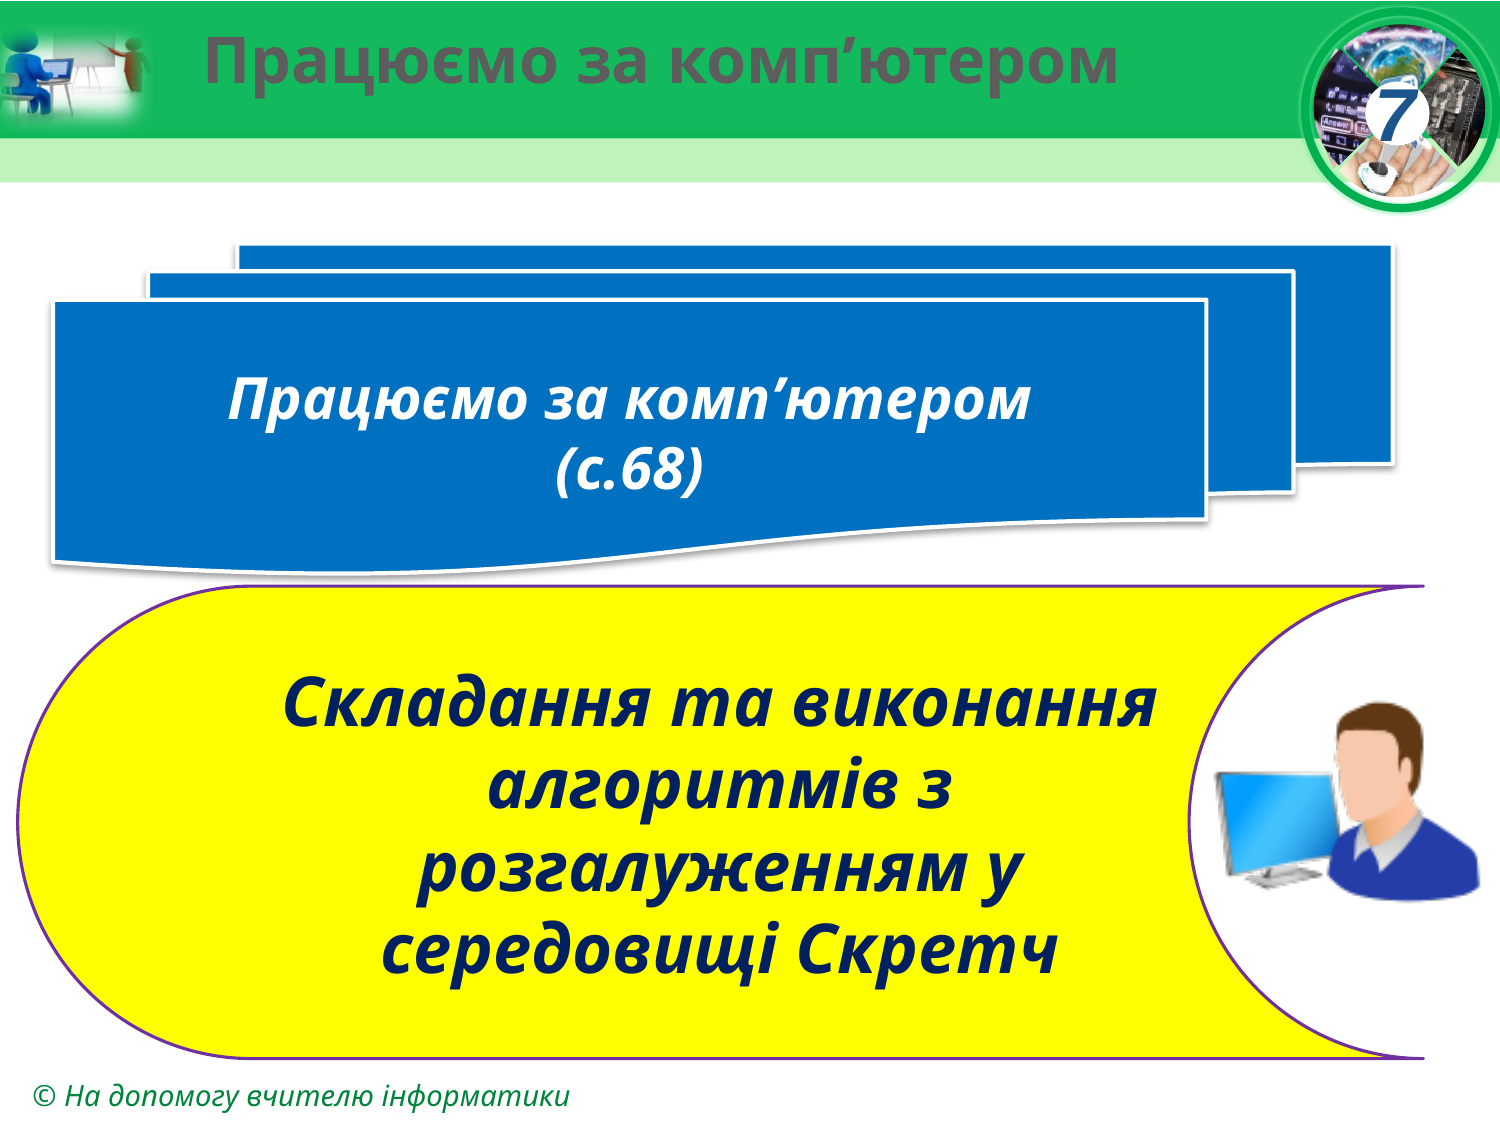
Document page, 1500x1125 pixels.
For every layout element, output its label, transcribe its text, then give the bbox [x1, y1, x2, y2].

text_box Складання та виконання алгоритмів з розгалуженням у середовищі Скретч [16, 584, 1425, 1061]
title Працюємо за комп’ютером [187, 11, 1400, 105]
picture [1338, 135, 1457, 198]
picture [1313, 105, 1372, 169]
picture [1190, 644, 1500, 960]
picture [1400, 24, 1486, 167]
text_box Працюємо за комп’ютером (c.68) [50, 241, 1395, 576]
picture [0, 16, 160, 142]
